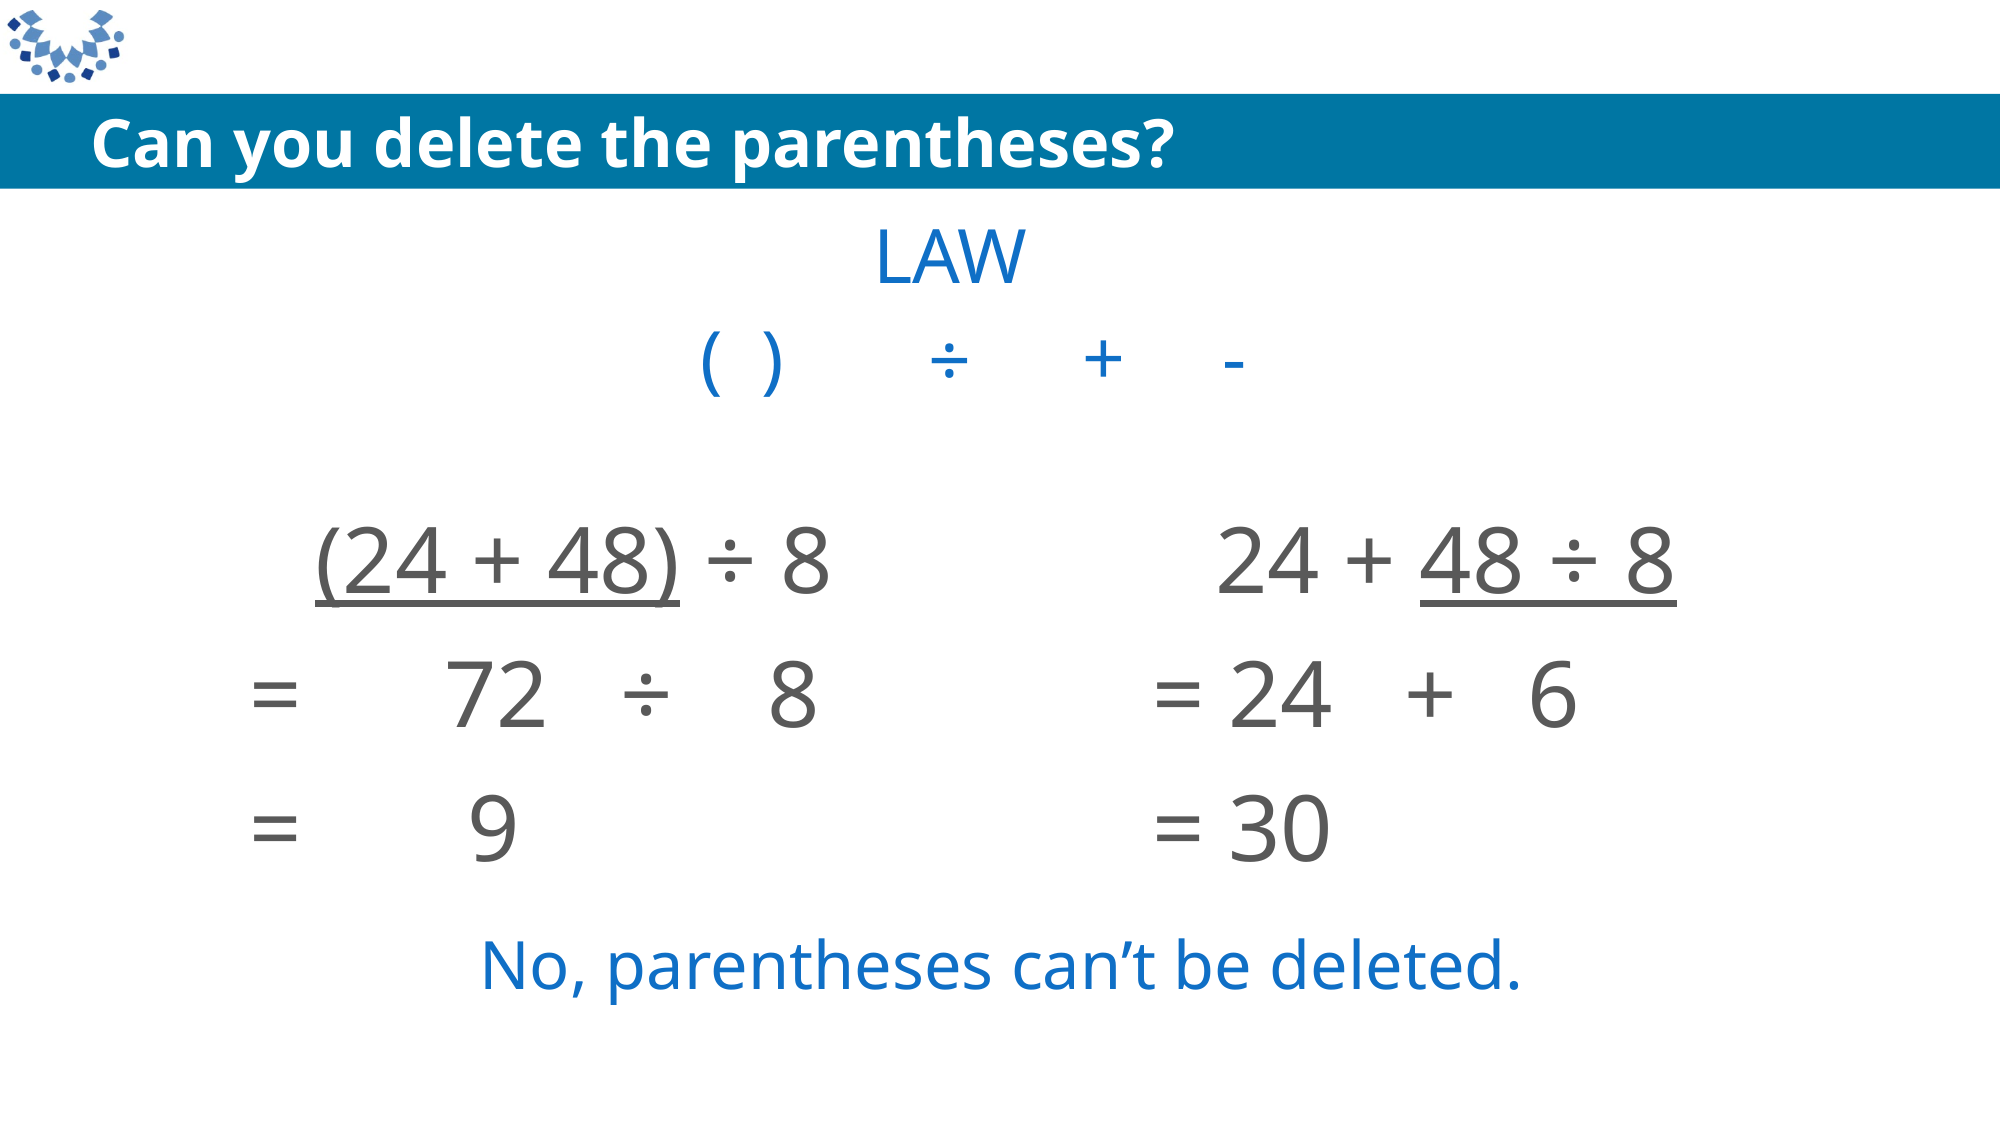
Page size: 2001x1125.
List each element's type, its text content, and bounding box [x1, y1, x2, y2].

text_box LAW [858, 200, 1043, 306]
text_box ( ) [685, 303, 800, 408]
text_box (24 + 48) ÷ 8 = 72 ÷ 8 = 9 [168, 486, 987, 888]
text_box Can you delete the parentheses? [0, 93, 2000, 189]
picture [0, 10, 129, 87]
text_box 24 + 48 ÷ 8 = 24 + 6 = 30 [1052, 486, 1797, 888]
text_box ÷ [913, 304, 987, 410]
text_box No, parentheses can’t be deleted. [2, 915, 2000, 1011]
text_box + - [1067, 303, 1263, 408]
